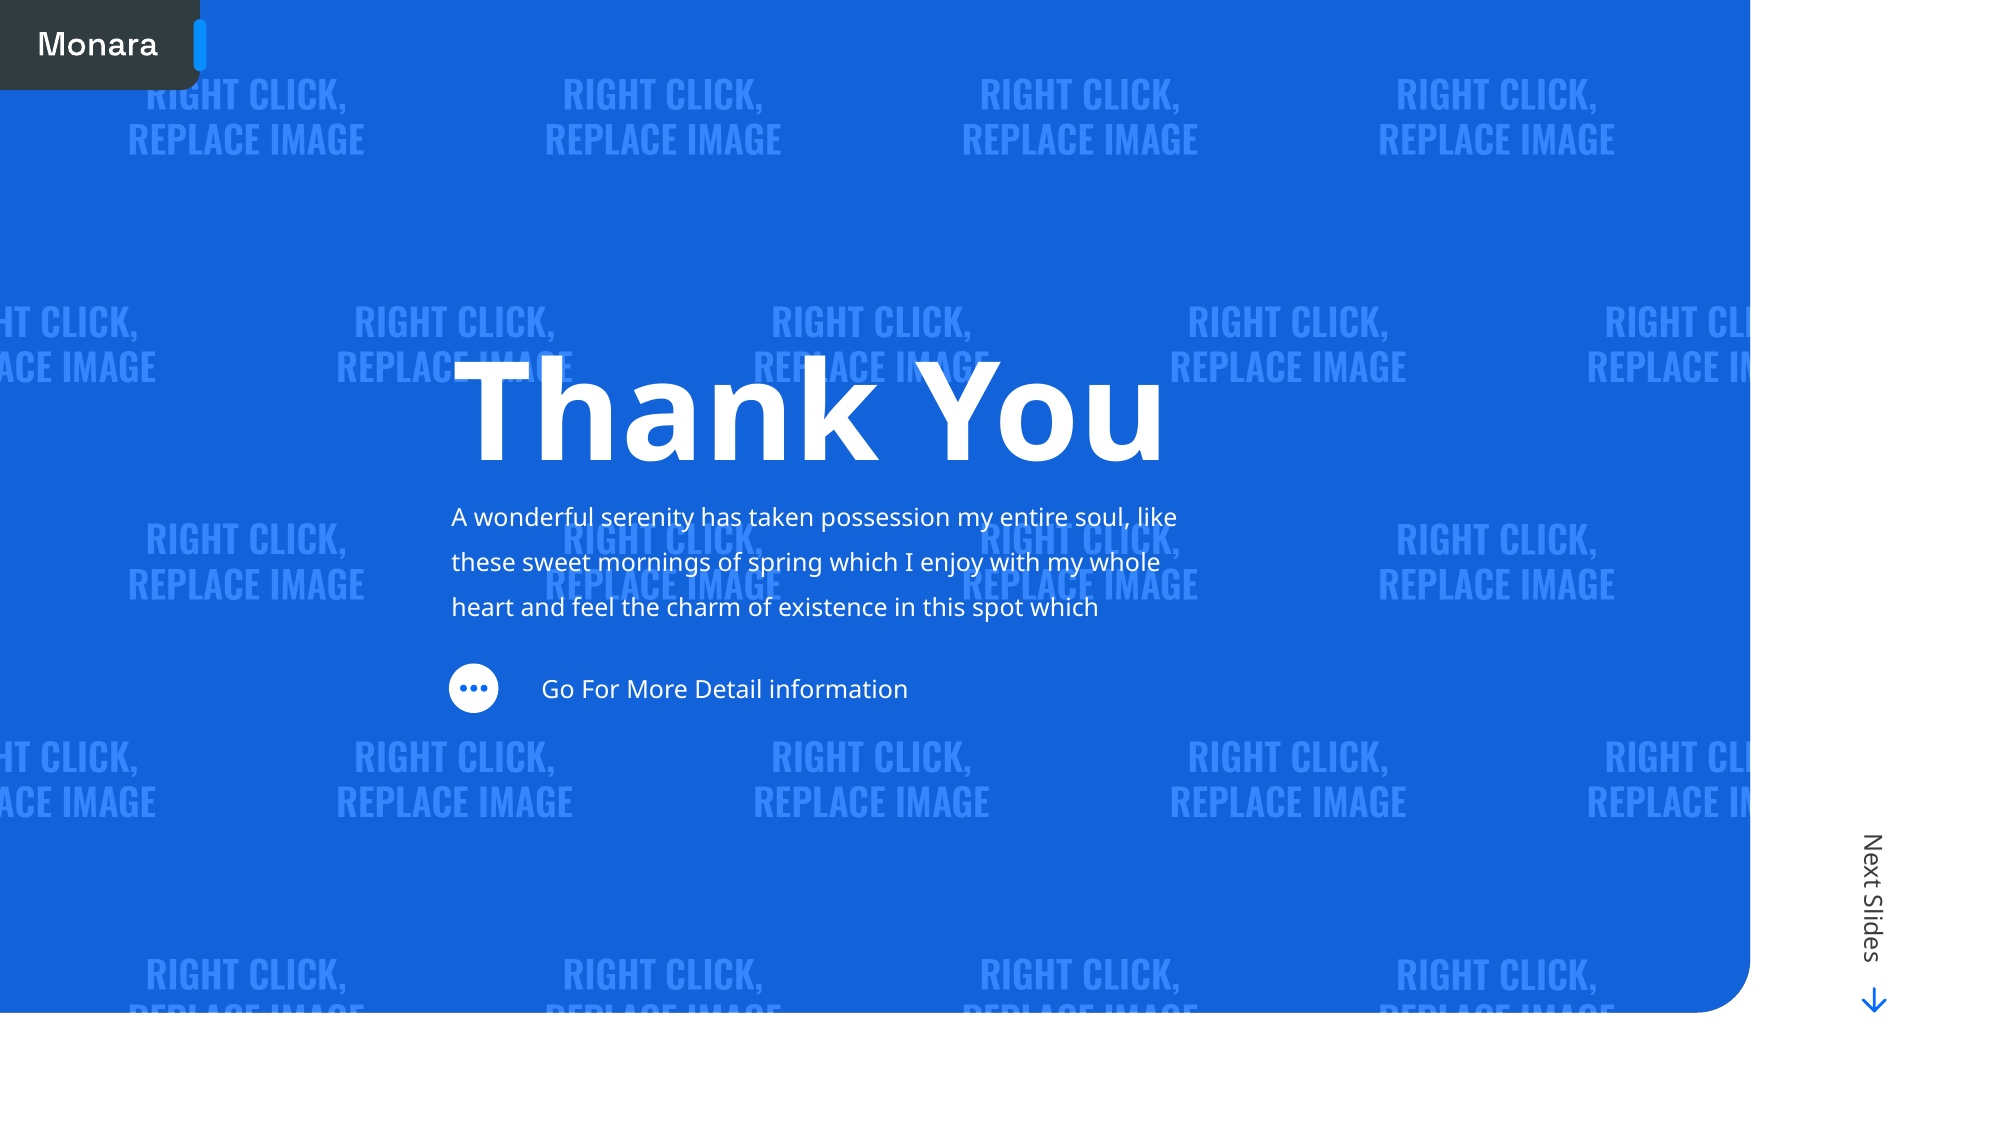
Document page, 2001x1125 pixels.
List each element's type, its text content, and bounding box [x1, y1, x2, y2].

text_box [459, 684, 488, 692]
picture [0, 0, 1751, 1013]
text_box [0, 0, 200, 91]
text_box Next Slides [1852, 818, 1897, 984]
text_box [1861, 987, 1887, 1013]
